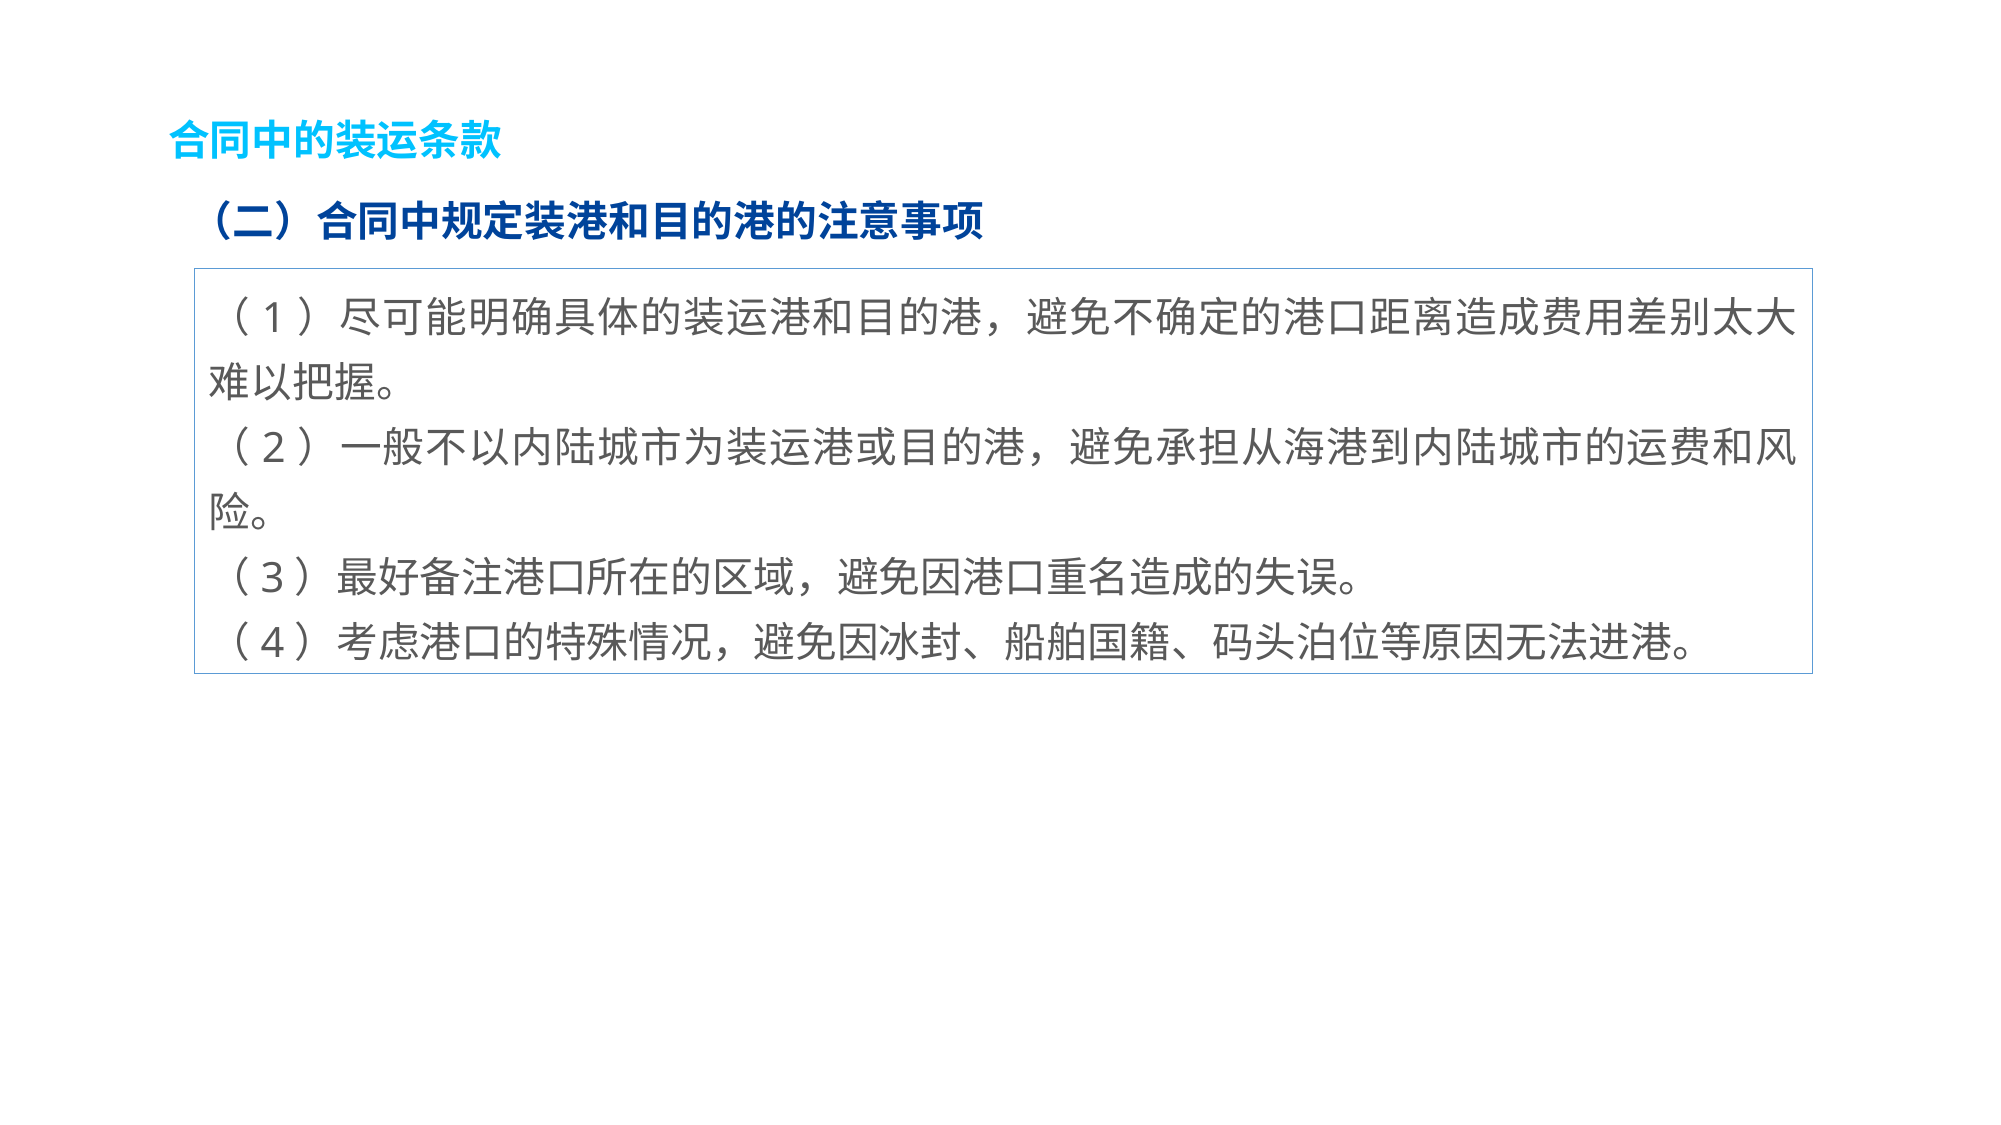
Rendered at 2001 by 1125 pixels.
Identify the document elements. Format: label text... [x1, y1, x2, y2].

text_box 合同中的装运条款 [153, 106, 860, 222]
text_box （1）尽可能明确具体的装运港和目的港，避免不确定的港口距离造成费用差别太大难以把握。 （2）一般不以内陆城市为装运港或目的港，避免承担从海港到内陆城市的运费和风险。 （3）最好备注港口所在的区域，避免因港口重名造成的失误。 （4）考虑港口的特殊情况，避免因冰封、船舶国籍、码头泊位等原因无法进港。 [194, 268, 1813, 674]
text_box （二）合同中规定装港和目的港的注意事项 [176, 187, 1059, 253]
